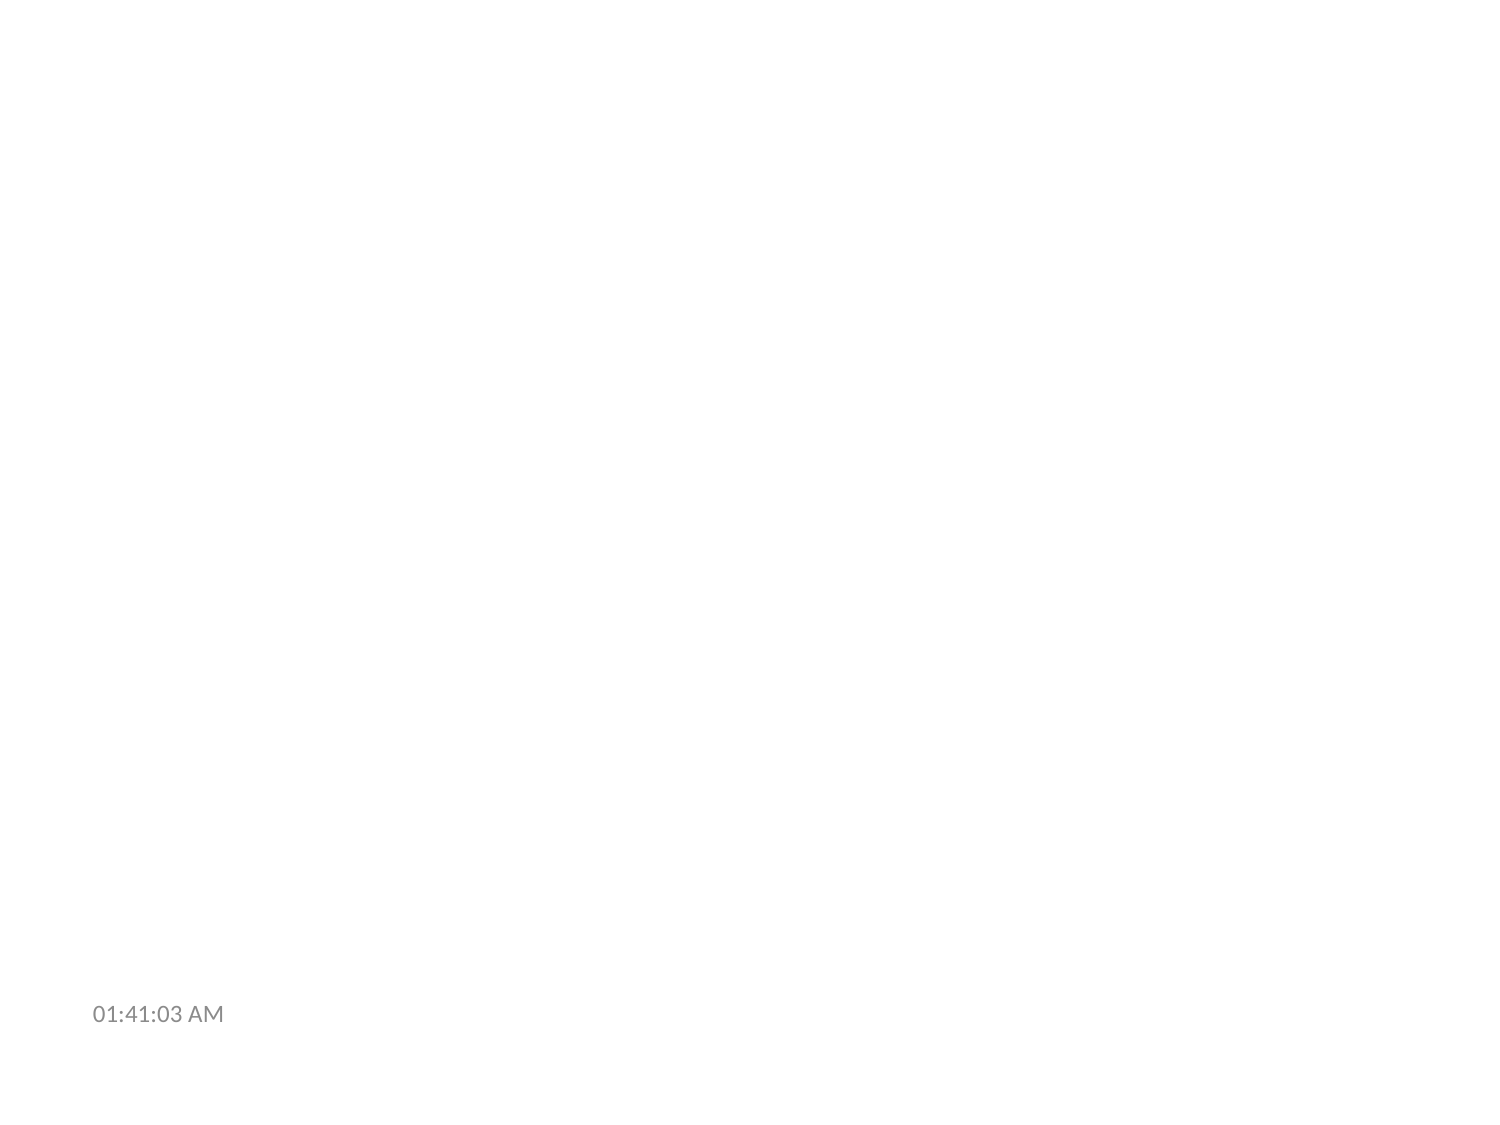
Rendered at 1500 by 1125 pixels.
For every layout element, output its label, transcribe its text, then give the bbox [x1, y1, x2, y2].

text_box 3:35:09 PM [77, 982, 428, 1043]
